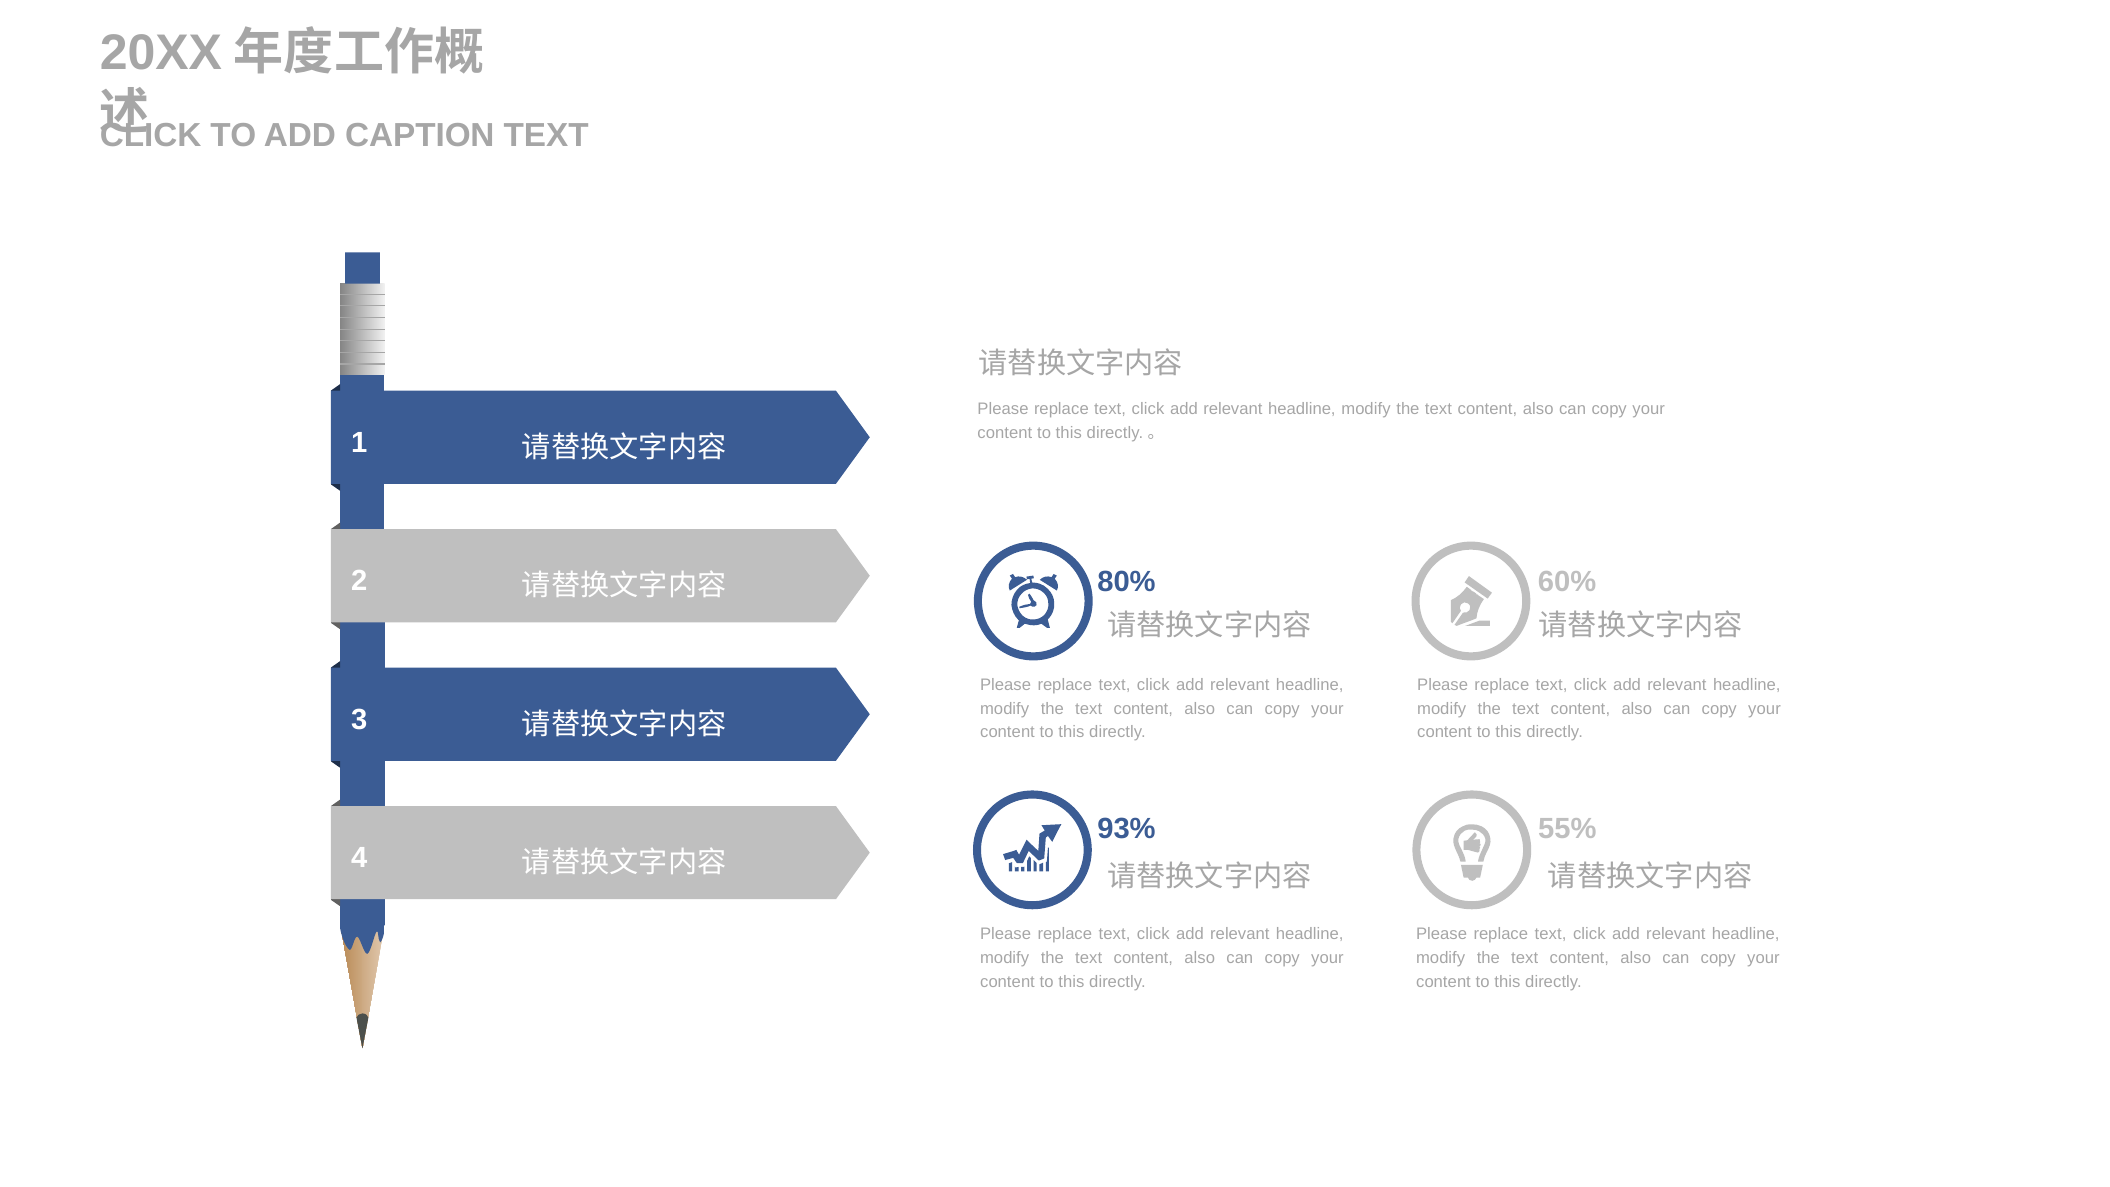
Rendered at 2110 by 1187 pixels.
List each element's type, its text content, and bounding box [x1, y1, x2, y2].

text_box 80% [1082, 547, 1171, 605]
text_box 请替换文字内容 [1523, 592, 1759, 649]
text_box Please replace text, click add relevant headline, modify the text content, also can copy your content to this directly. [1401, 912, 1795, 999]
text_box [1008, 573, 1055, 628]
text_box [1411, 789, 1533, 911]
text_box 请替换文字内容 [963, 330, 1199, 386]
text_box [972, 540, 1092, 662]
text_box [1027, 856, 1031, 872]
text_box 请替换文字内容 [1092, 592, 1328, 649]
text_box Please replace text, click add relevant headline, modify the text content, also can copy your content to this directly. [965, 662, 1359, 749]
text_box [1033, 860, 1037, 872]
text_box 请替换文字内容 [1092, 842, 1328, 900]
text_box Please replace text, click add relevant headline, modify the text content, also can copy your content to this directly. [965, 912, 1359, 999]
text_box Please replace text, click add relevant headline, modify the text content, also can copy your content to this directly. [1402, 662, 1796, 749]
text_box CLICK TO ADD CAPTION TEXT [99, 113, 629, 154]
text_box 60% [1523, 547, 1612, 605]
text_box Please replace text, click add relevant headline, modify the text content, also can copy your content to this directly.。 [962, 386, 1681, 449]
text_box [1450, 576, 1492, 626]
text_box [1003, 824, 1062, 864]
text_box [1460, 864, 1483, 881]
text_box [330, 252, 870, 1049]
text_box [1045, 847, 1049, 872]
text_box 请替换文字内容 [1533, 842, 1768, 900]
text_box [1453, 824, 1491, 862]
text_box [1039, 573, 1058, 591]
text_box [1410, 540, 1523, 662]
text_box 93% [1082, 795, 1171, 853]
text_box 20XX年度工作概述 [99, 19, 534, 113]
text_box [971, 789, 1092, 911]
text_box 55% [1523, 795, 1612, 853]
text_box [1039, 862, 1044, 872]
text_box [1008, 862, 1013, 872]
